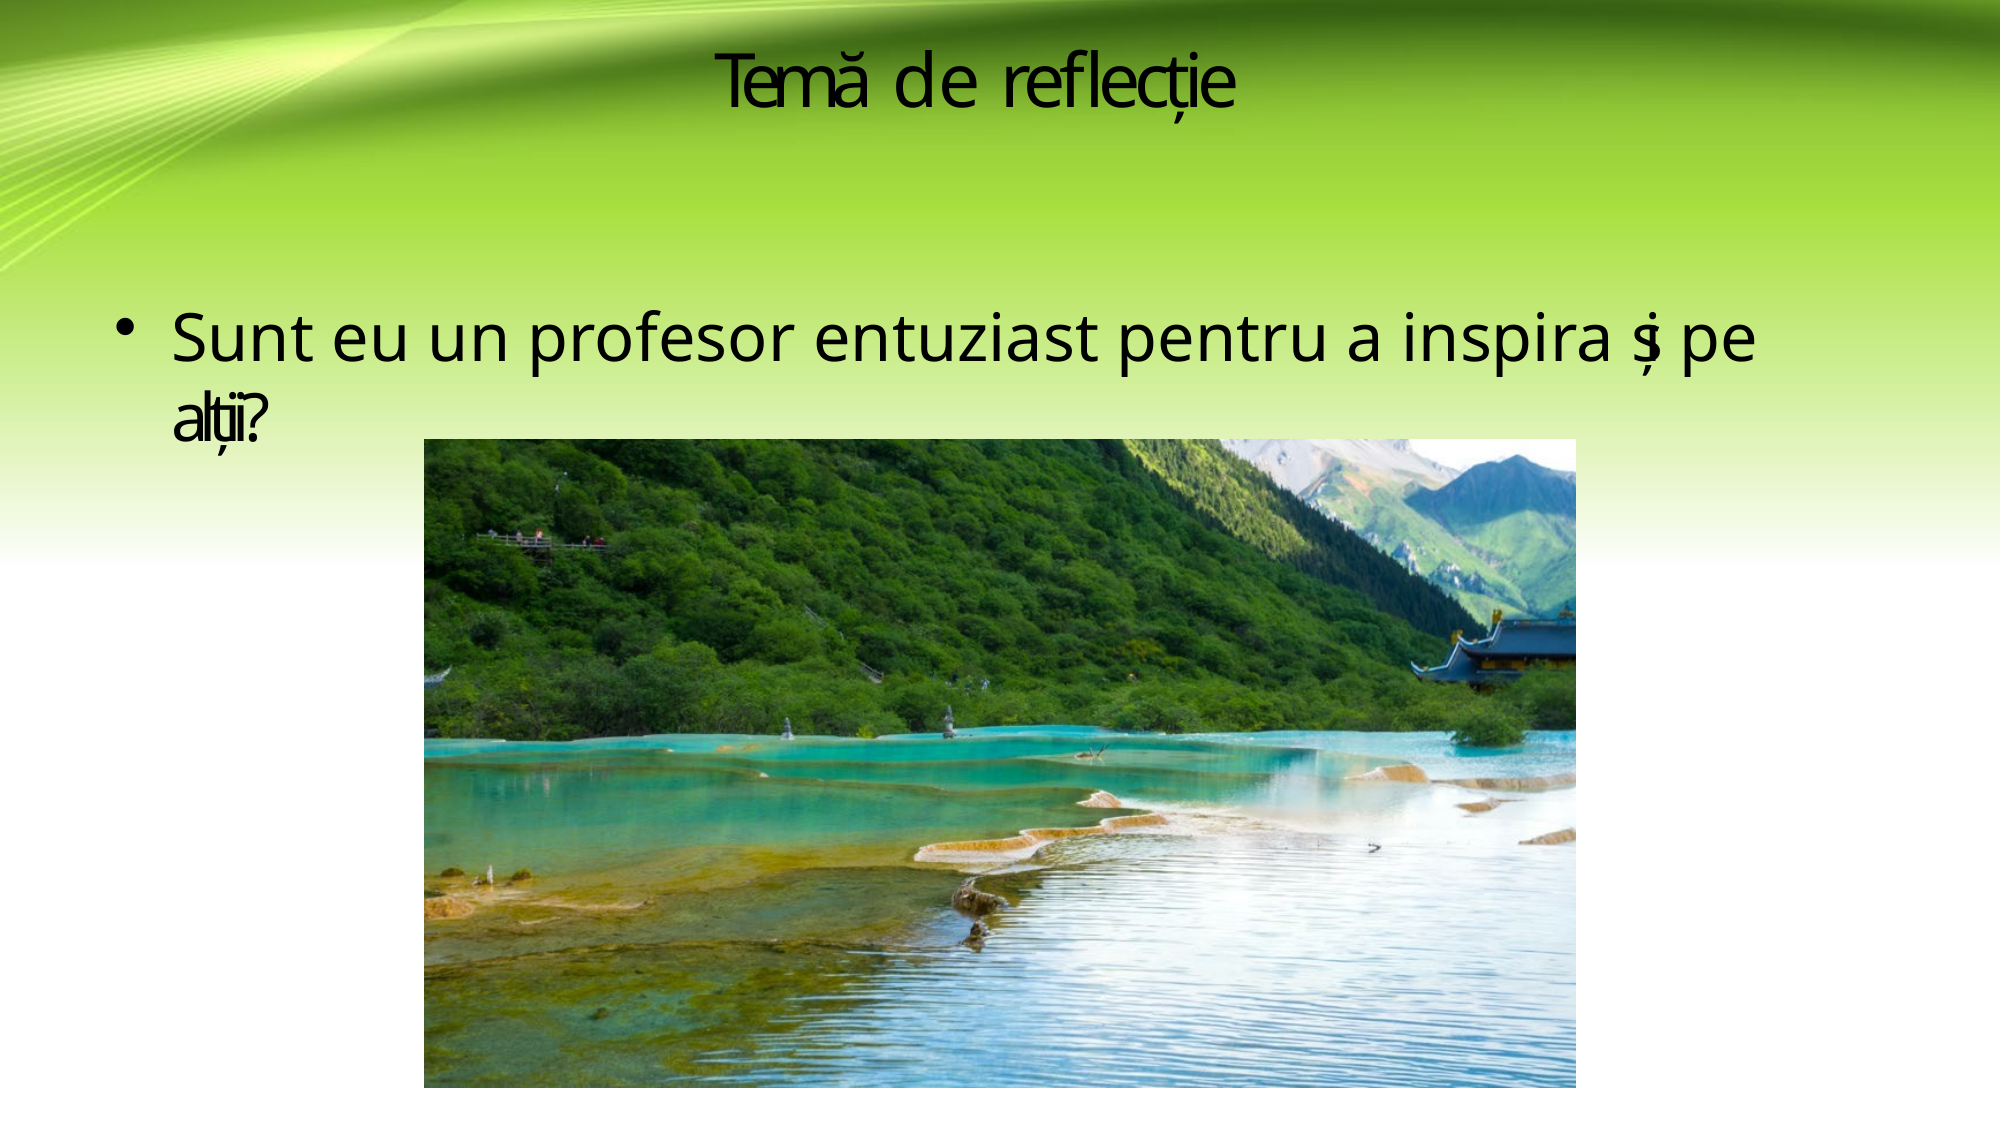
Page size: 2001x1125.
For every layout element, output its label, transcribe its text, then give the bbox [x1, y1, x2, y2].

picture [0, 0, 2000, 1089]
title Temă de reflecție [712, 29, 1288, 220]
text_box Sunt eu un profesor entuziast pentru a inspira și pe alții? [112, 292, 1834, 455]
